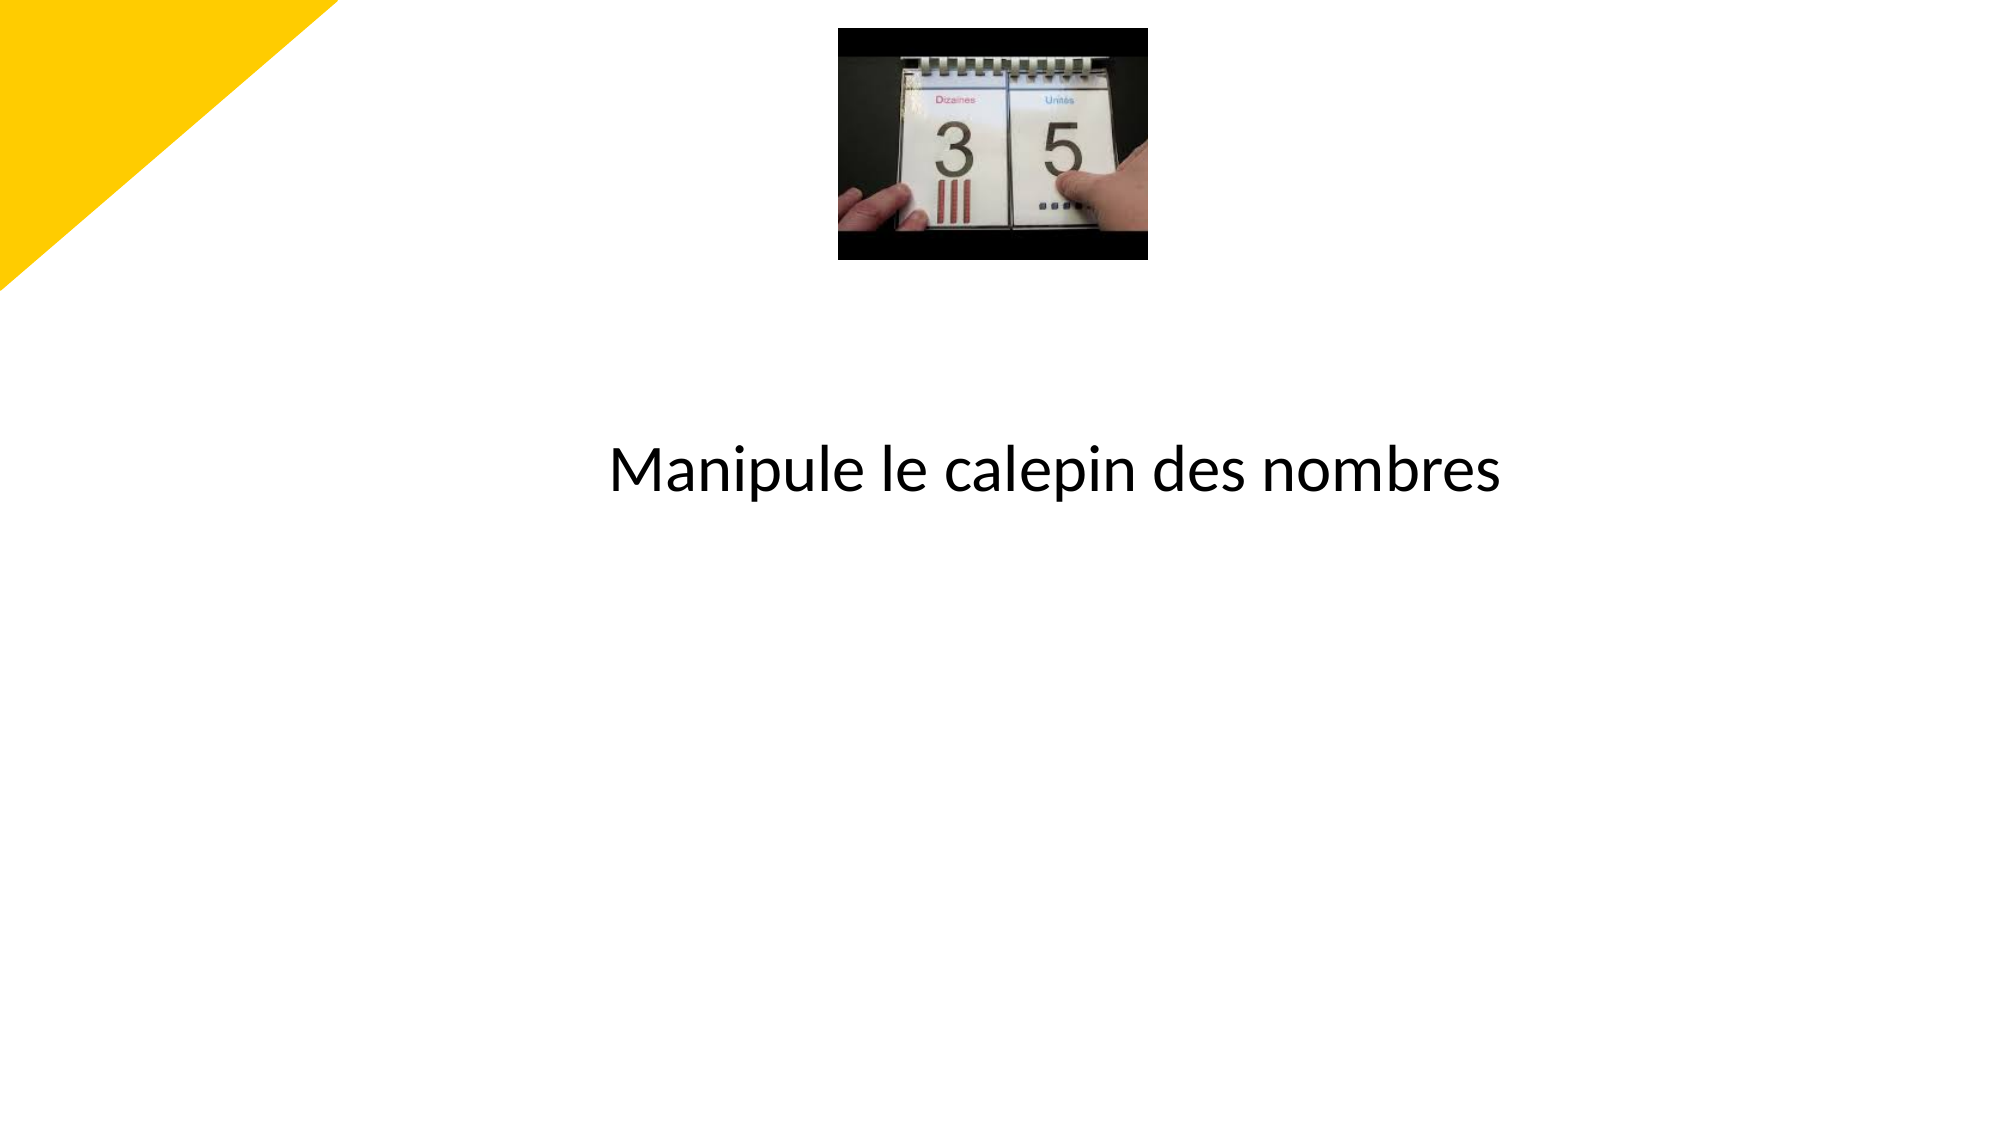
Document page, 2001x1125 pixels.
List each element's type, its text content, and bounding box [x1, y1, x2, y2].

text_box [0, 0, 337, 290]
picture [838, 28, 1148, 260]
text_box Manipule le calepin des nombres [593, 337, 1539, 513]
text_box [1113, 370, 1916, 617]
